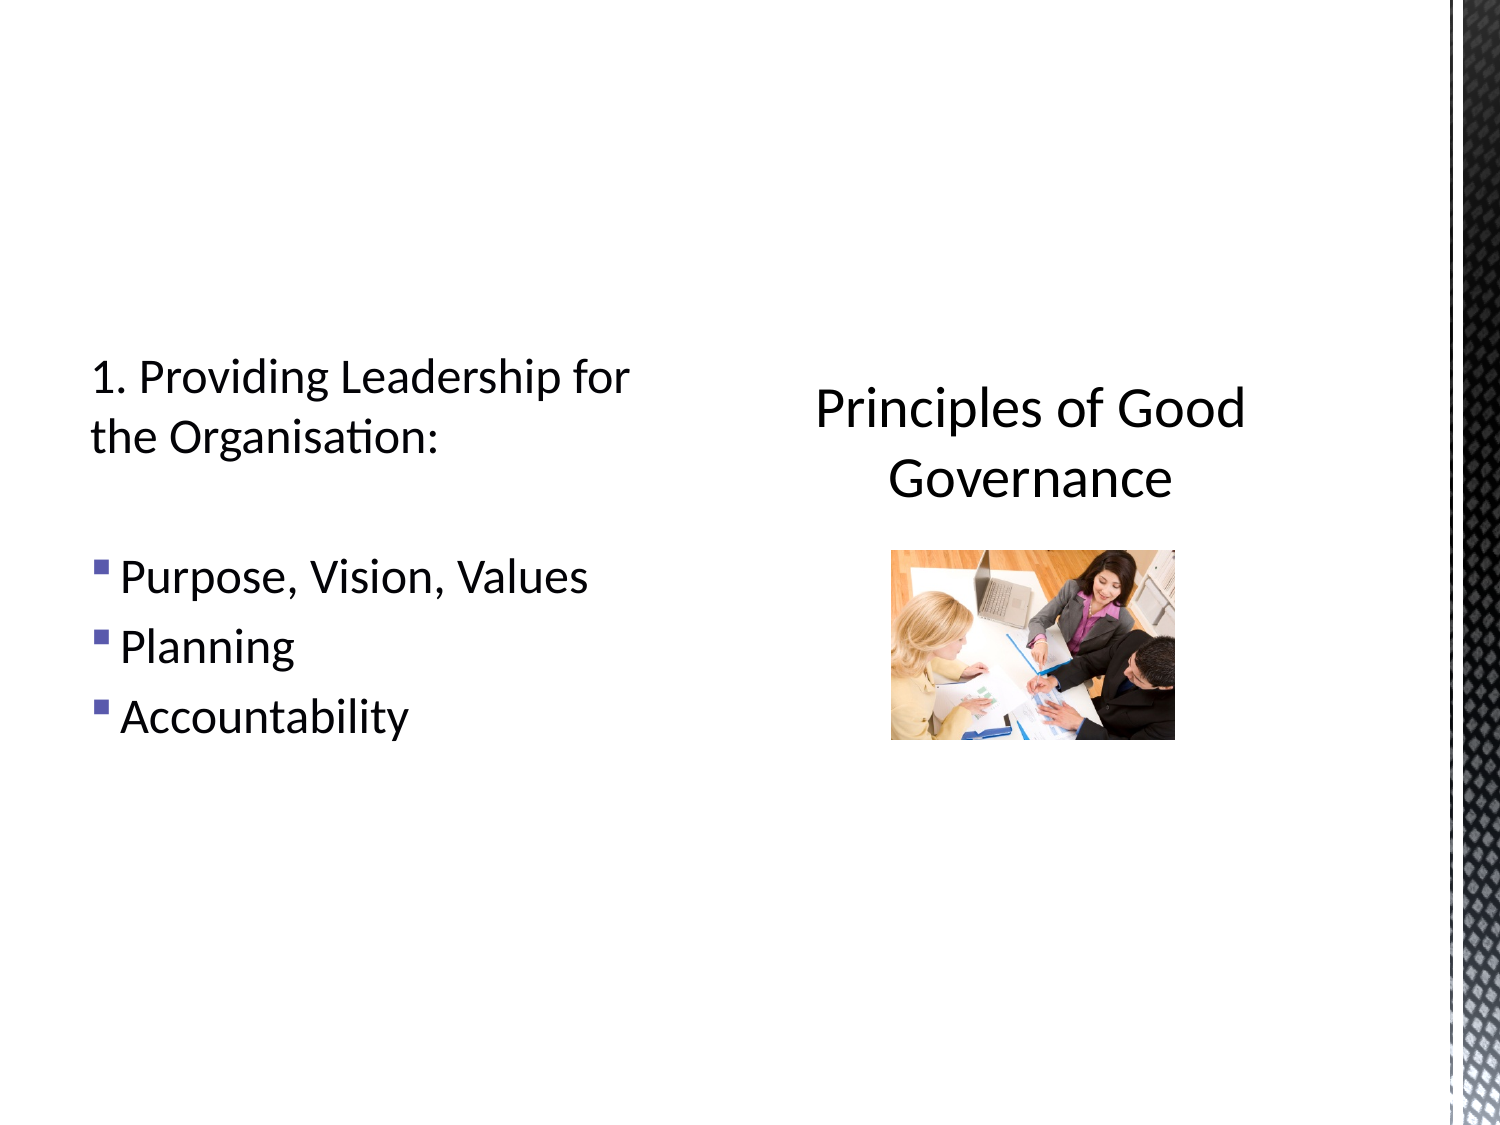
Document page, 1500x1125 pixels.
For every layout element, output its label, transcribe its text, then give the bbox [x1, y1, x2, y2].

title Principles of Good Governance [800, 75, 1263, 1013]
picture [891, 550, 1175, 740]
list 1. Providing Leadership for the Organisation: Purpose, Vision, Values Planning Accountability [75, 75, 675, 1013]
picture [1447, 0, 1500, 1125]
